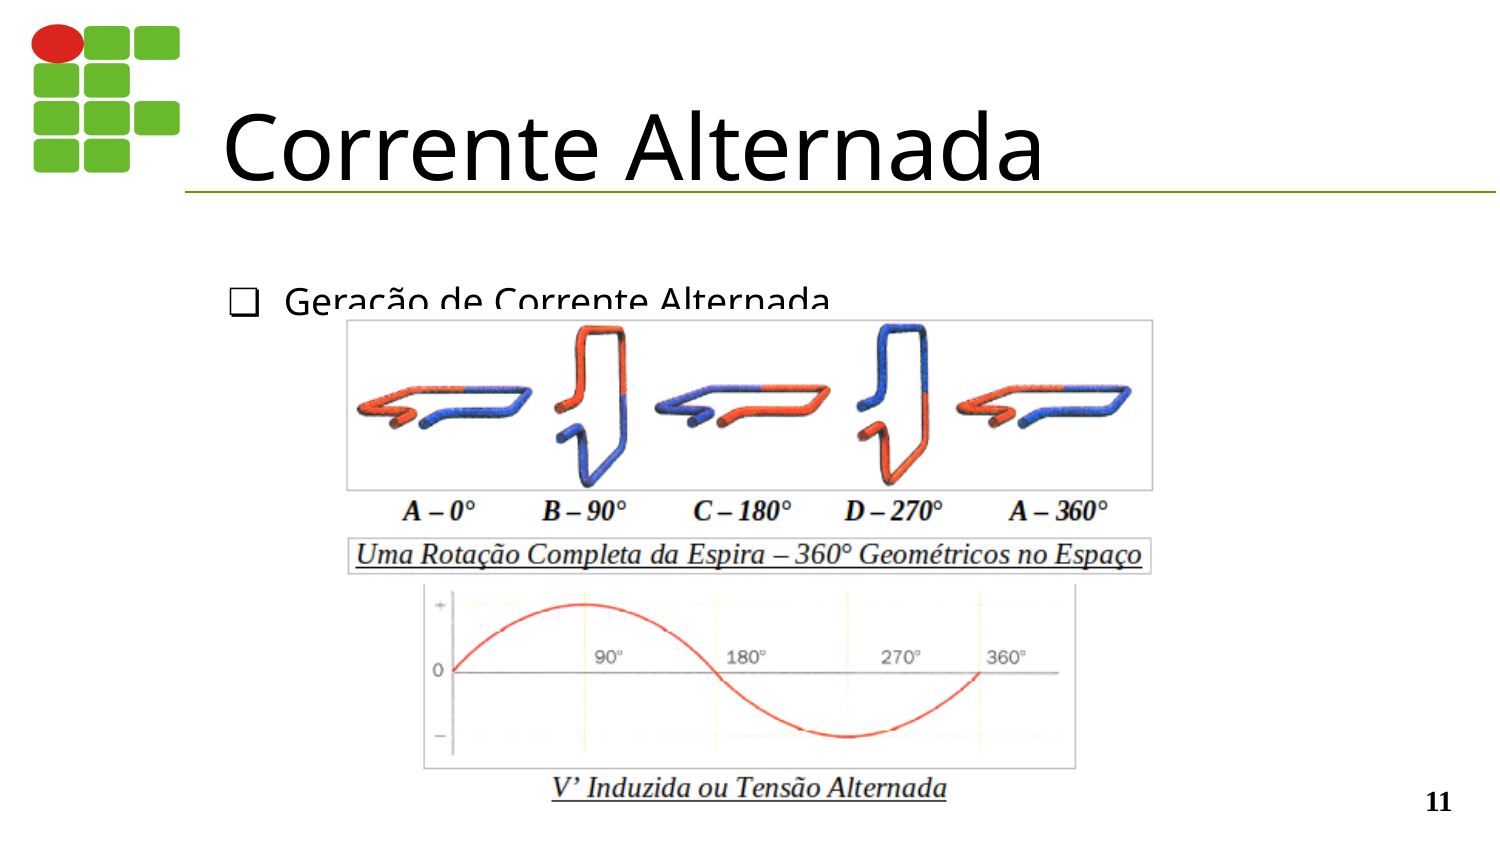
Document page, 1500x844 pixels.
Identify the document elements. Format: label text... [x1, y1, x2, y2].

picture [29, 23, 182, 174]
picture [327, 309, 1173, 819]
list Geração de Corrente Alternada [193, 248, 1490, 322]
text_box ‹#› [1390, 768, 1468, 825]
title Corrente Alternada [206, 26, 1468, 207]
